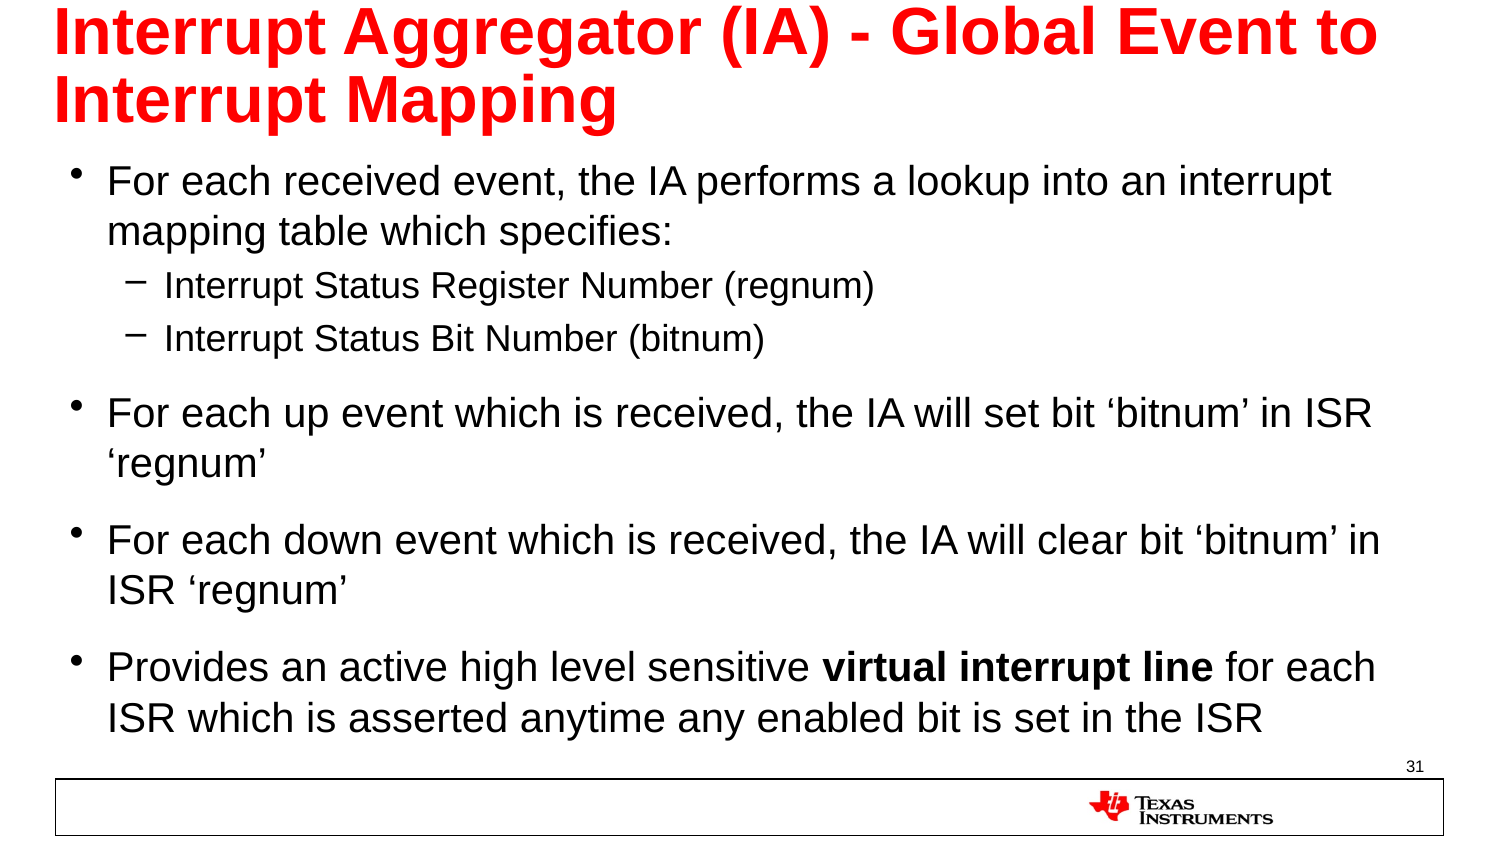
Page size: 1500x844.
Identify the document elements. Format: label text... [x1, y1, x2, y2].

picture [1087, 789, 1274, 825]
list For each received event, the IA performs a lookup into an interrupt mapping table which specifies: Interrupt Status Register Number (regnum) Interrupt Status Bit Number (bitnum) For each up event which is received, the IA will set bit ‘bitnum’ in ISR ‘regnum’ For each down event which is received, the IA will clear bit ‘bitnum’ in ISR ‘regnum’ Provides an active high level sensitive virtual interrupt line for each ISR which is asserted anytime any enabled bit is set in the ISR [54, 145, 1444, 771]
slide_number 31 [1089, 747, 1440, 774]
title Interrupt Aggregator (IA) - Global Event to Interrupt Mapping [37, 17, 1426, 119]
